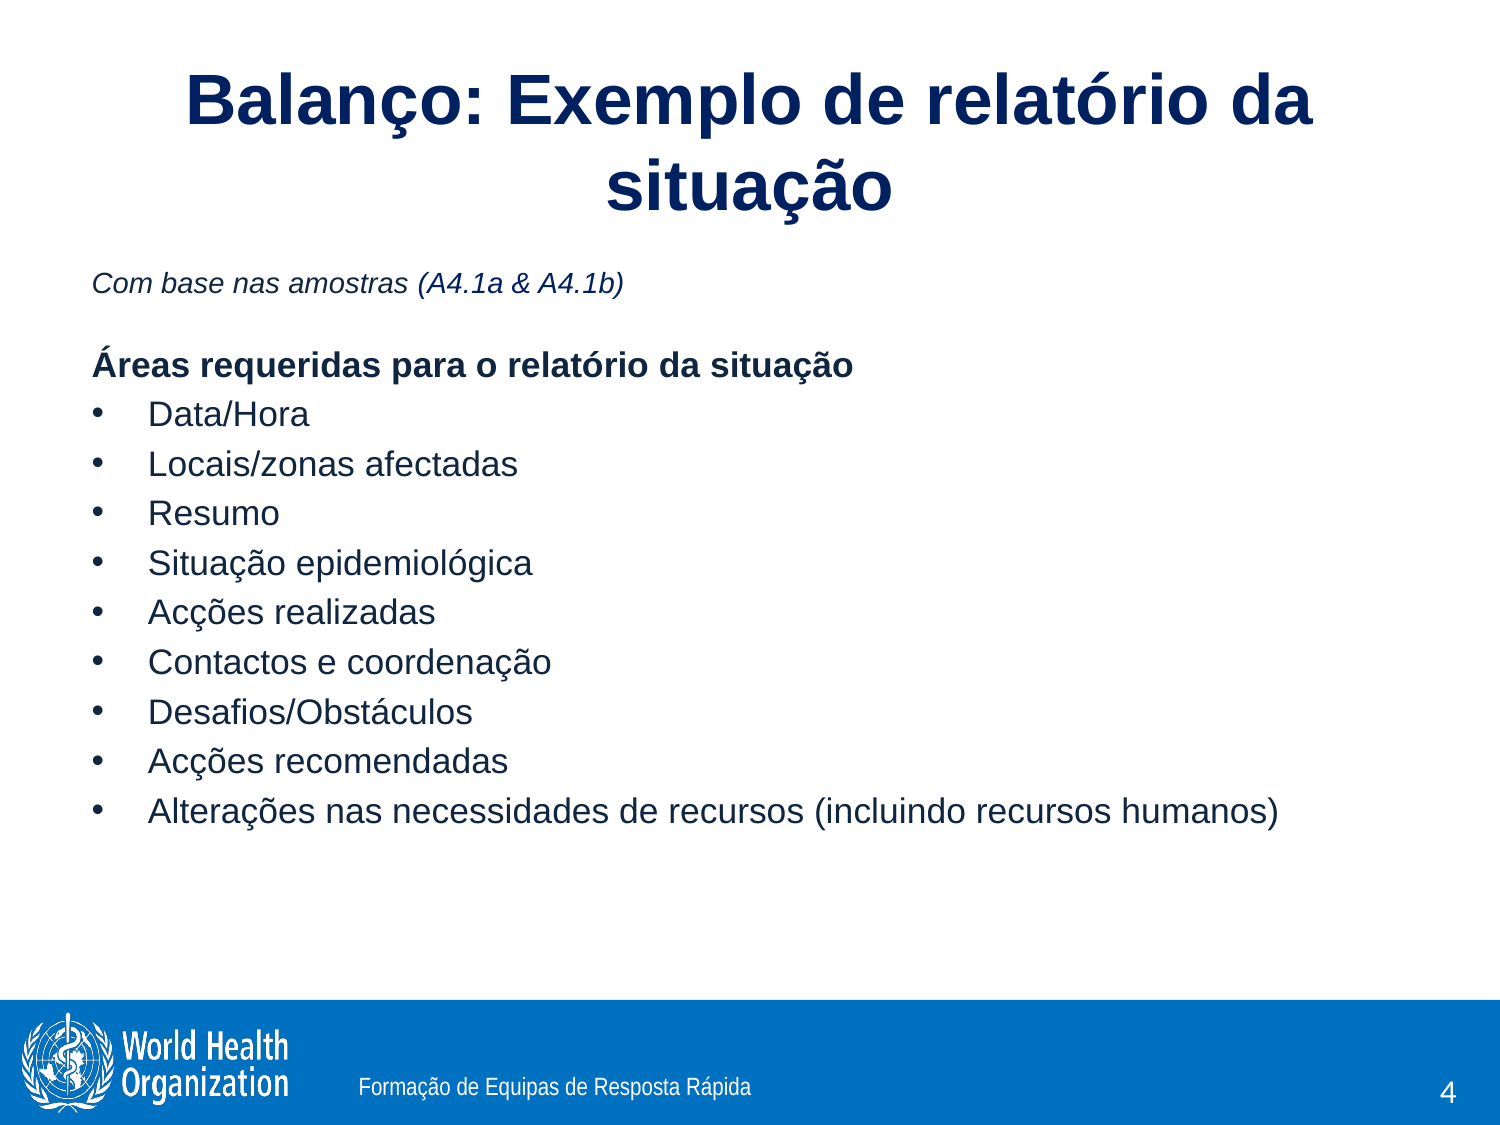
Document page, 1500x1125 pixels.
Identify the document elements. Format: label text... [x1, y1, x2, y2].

picture [21, 1012, 288, 1113]
title Balanço: Exemplo de relatório da situação [75, 45, 1425, 233]
text_box Com base nas amostras (A4.1a & A4.1b) Áreas requeridas para o relatório da situação Data/Hora Locais/zonas afectadas Resumo Situação epidemiológica Acções realizadas Contactos e coordenação Desafios/Obstáculos Acções recomendadas Alterações nas necessidades de recursos (incluindo recursos humanos) [76, 257, 1427, 1000]
